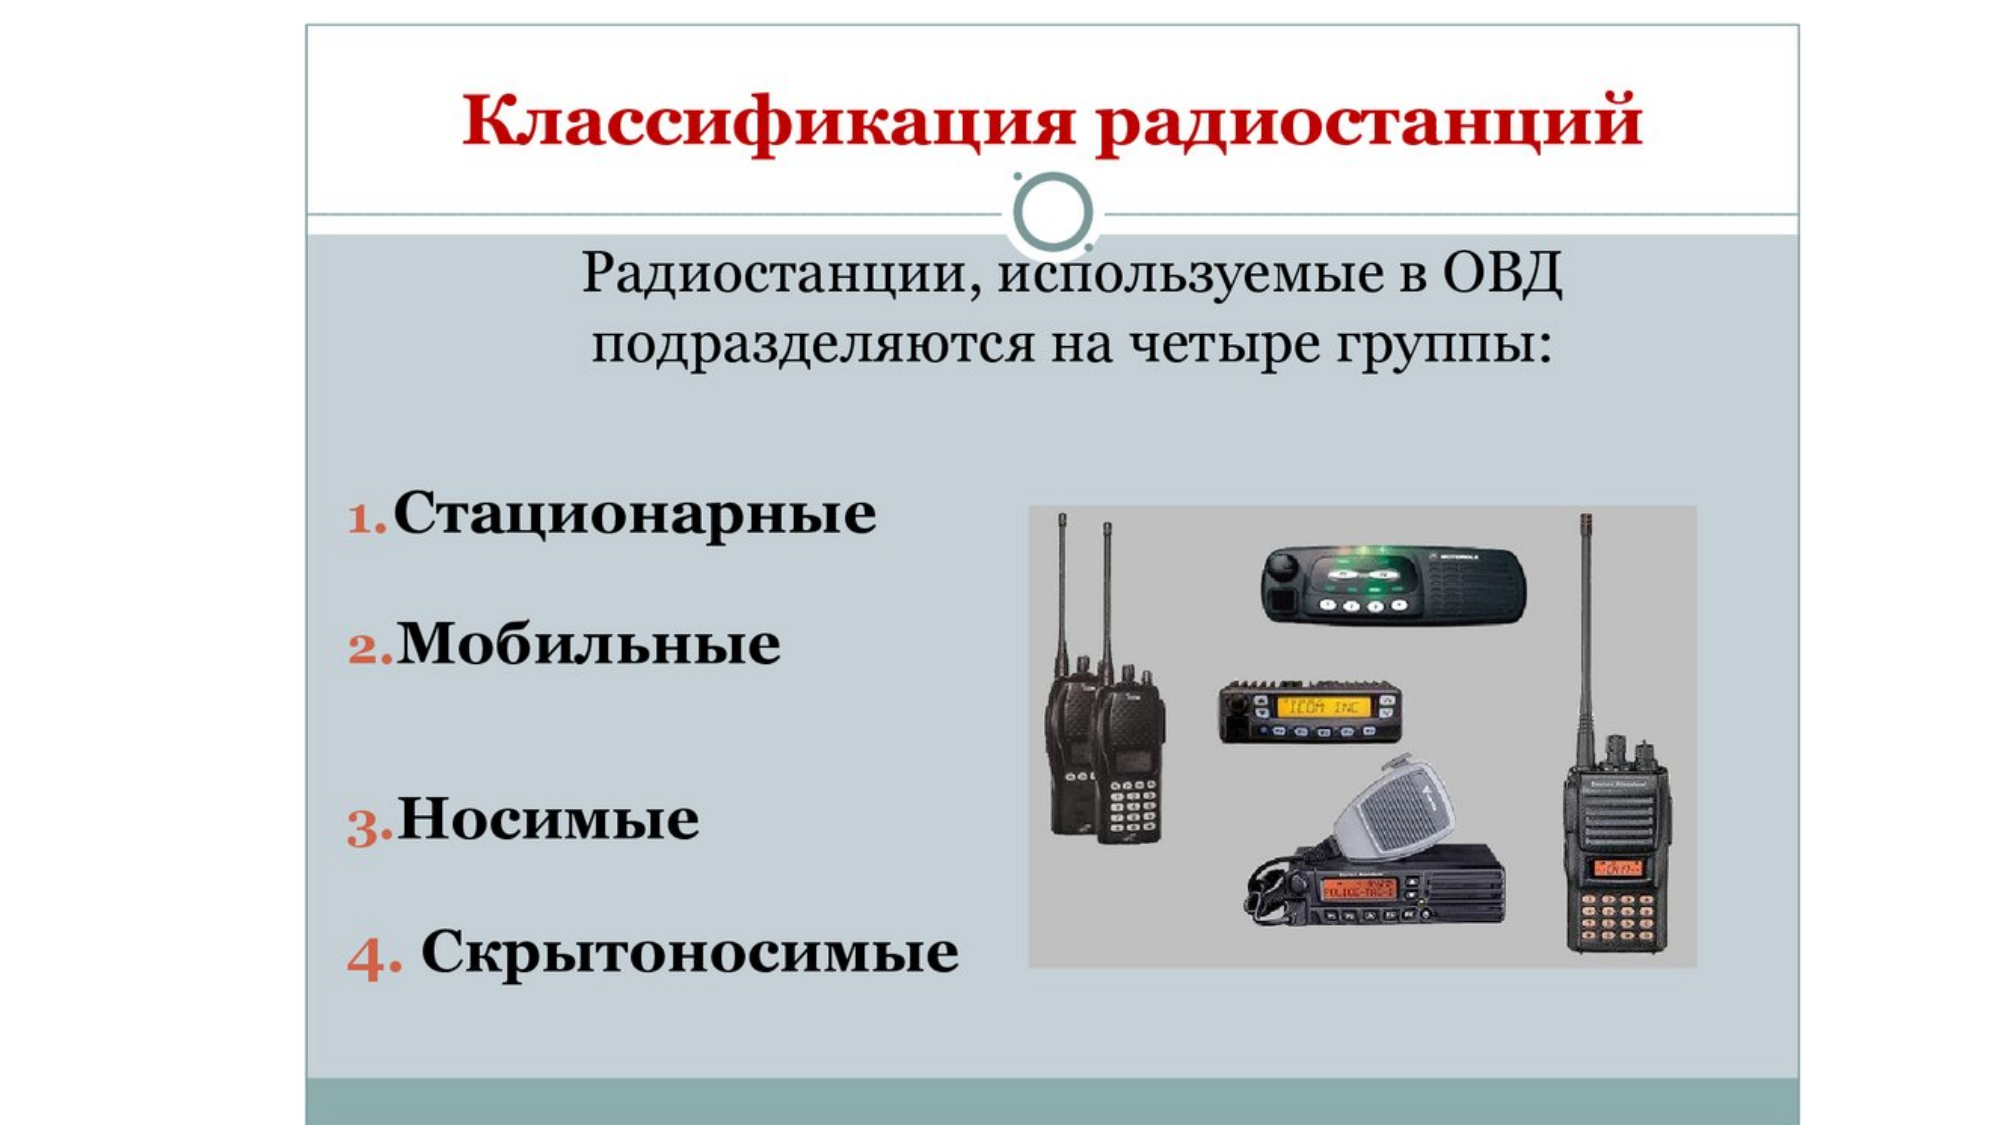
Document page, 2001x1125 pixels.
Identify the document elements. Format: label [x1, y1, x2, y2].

picture [281, 0, 1826, 1125]
